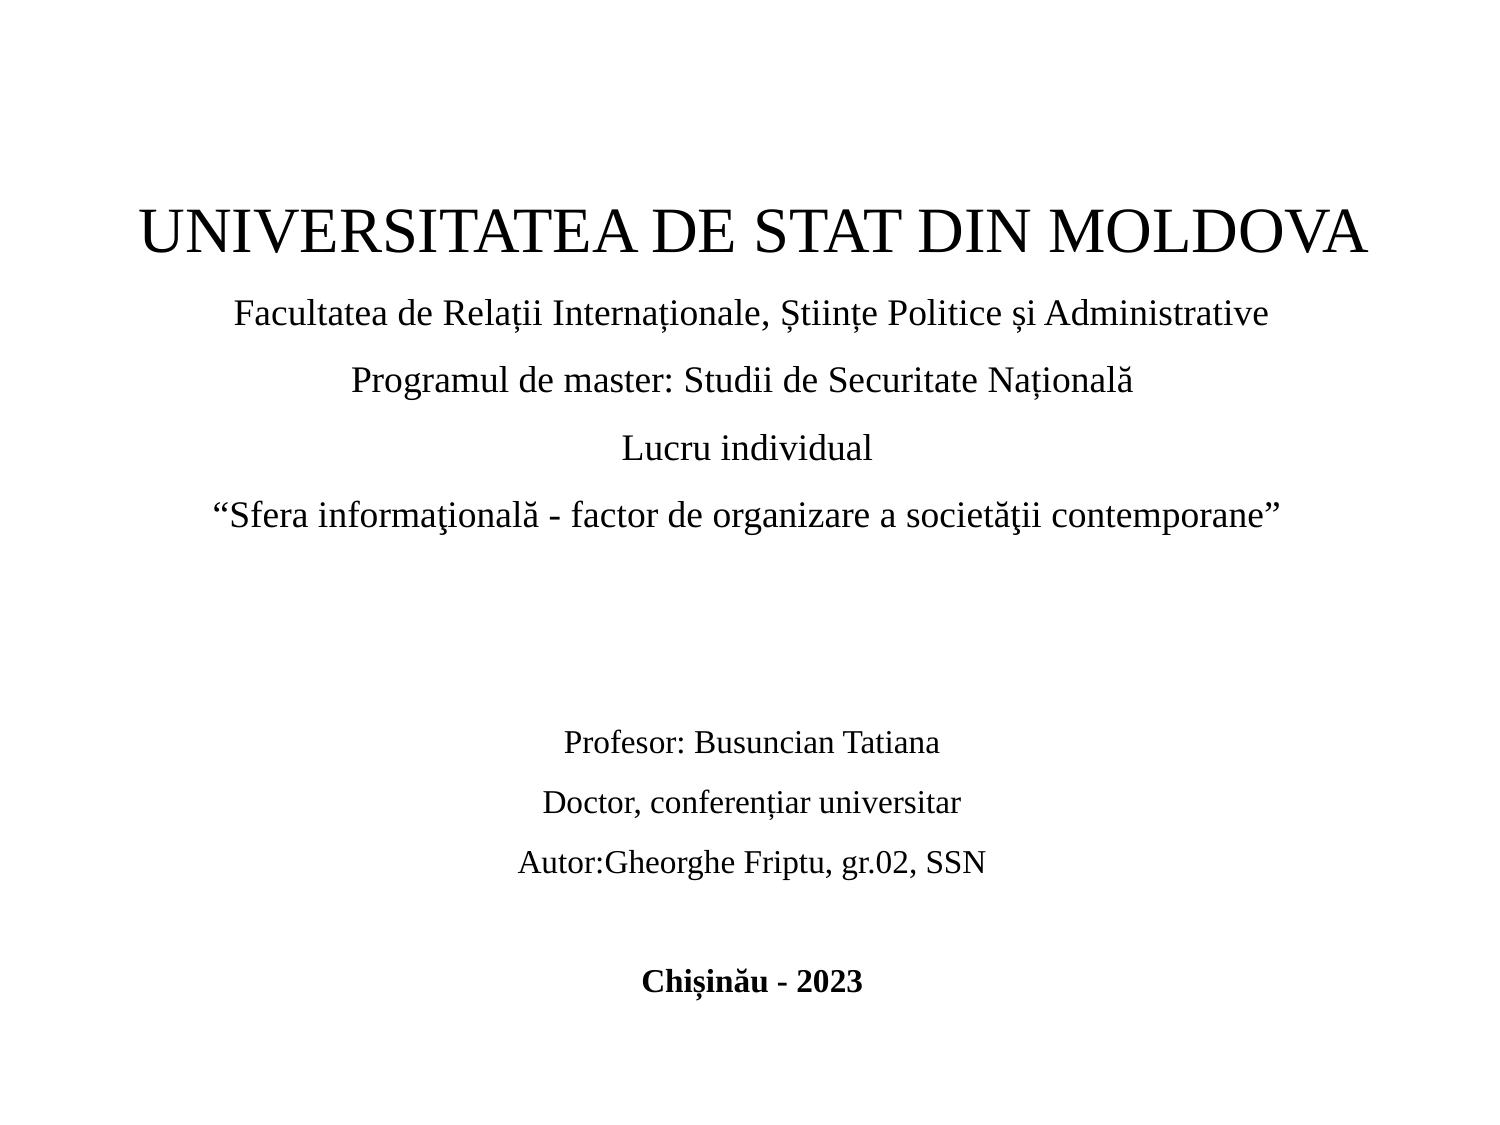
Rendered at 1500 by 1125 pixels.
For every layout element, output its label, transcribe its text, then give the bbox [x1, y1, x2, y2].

title UNIVERSITATEA DE STAT DIN MOLDOVA Facultatea de Relații Internaționale, Științe Politice și Administrative Programul de master: Studii de Securitate Națională Lucru individual “Sfera informaţională - factor de organizare a societăţii contemporane” Profesor: Busuncian Tatiana Doctor, conferențiar universitar Autor:Gheorghe Friptu, gr.02, SSN Chișinău - 2023 [117, 23, 1388, 1125]
